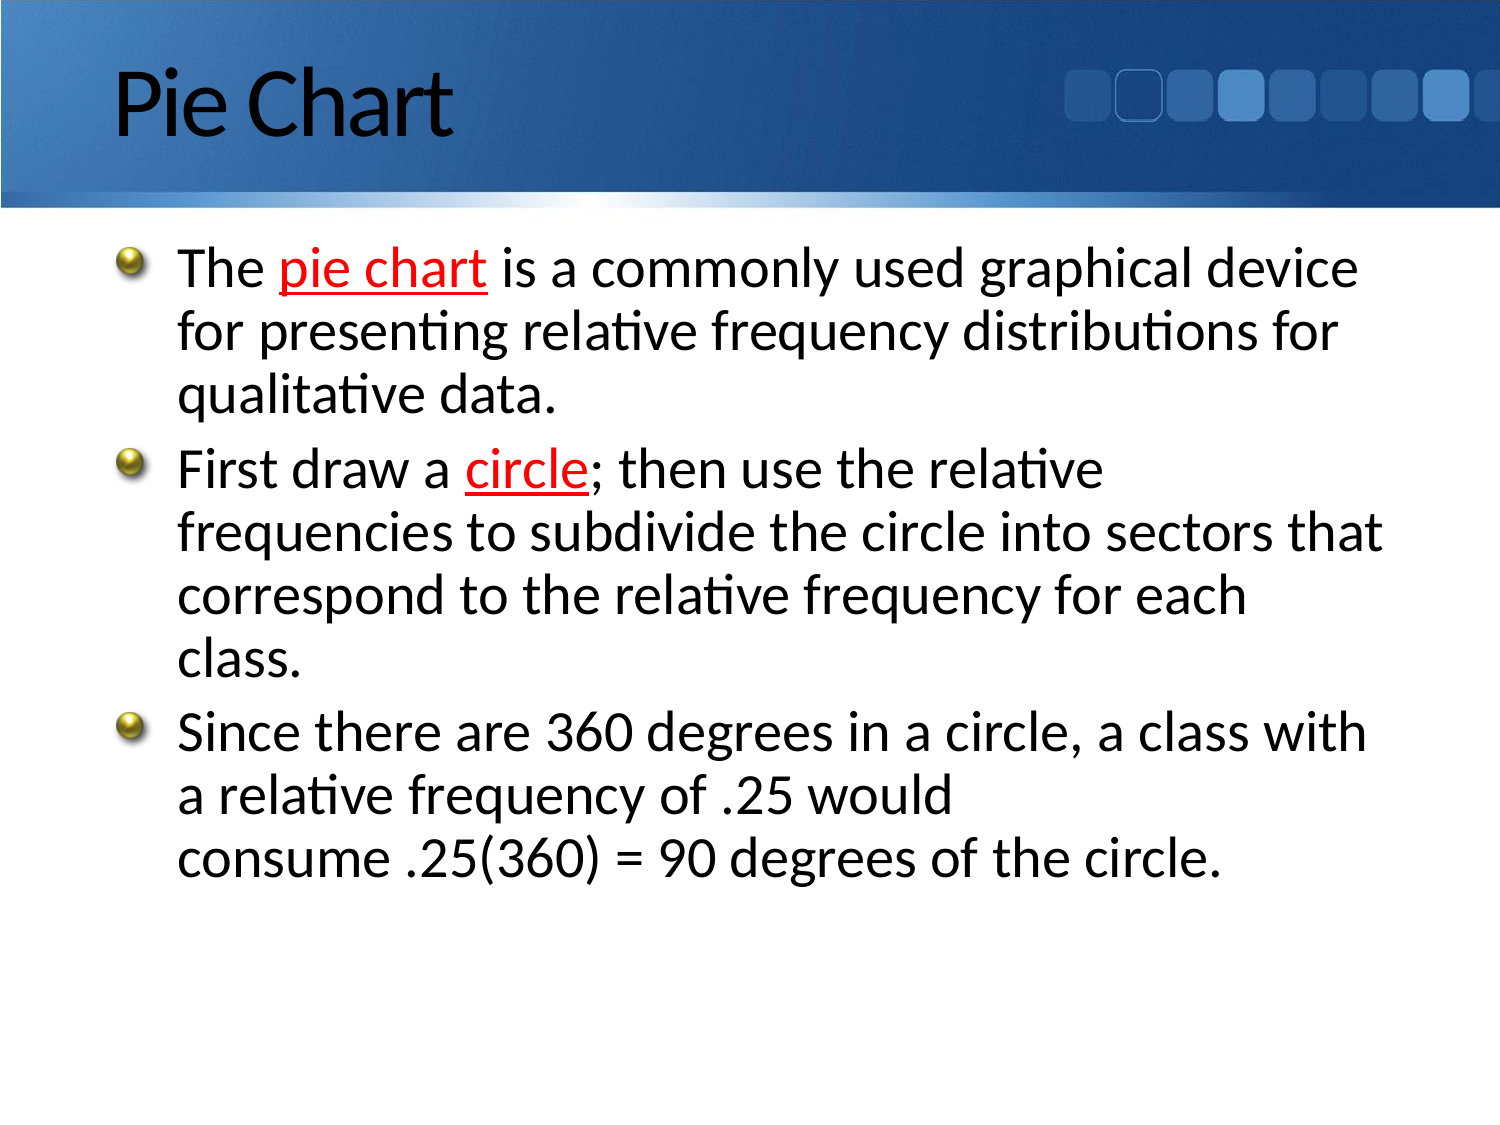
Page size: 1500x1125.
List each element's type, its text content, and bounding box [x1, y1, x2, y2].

list The pie chart is a commonly used graphical device for presenting relative frequency distributions for qualitative data. First draw a circle; then use the relative frequencies to subdivide the circle into sectors that correspond to the relative frequency for each class. Since there are 360 degrees in a circle, a class with a relative frequency of .25 would consume .25(360) = 90 degrees of the circle. [112, 237, 1388, 902]
title Pie Chart [112, 50, 1388, 165]
picture [0, 0, 1500, 1125]
